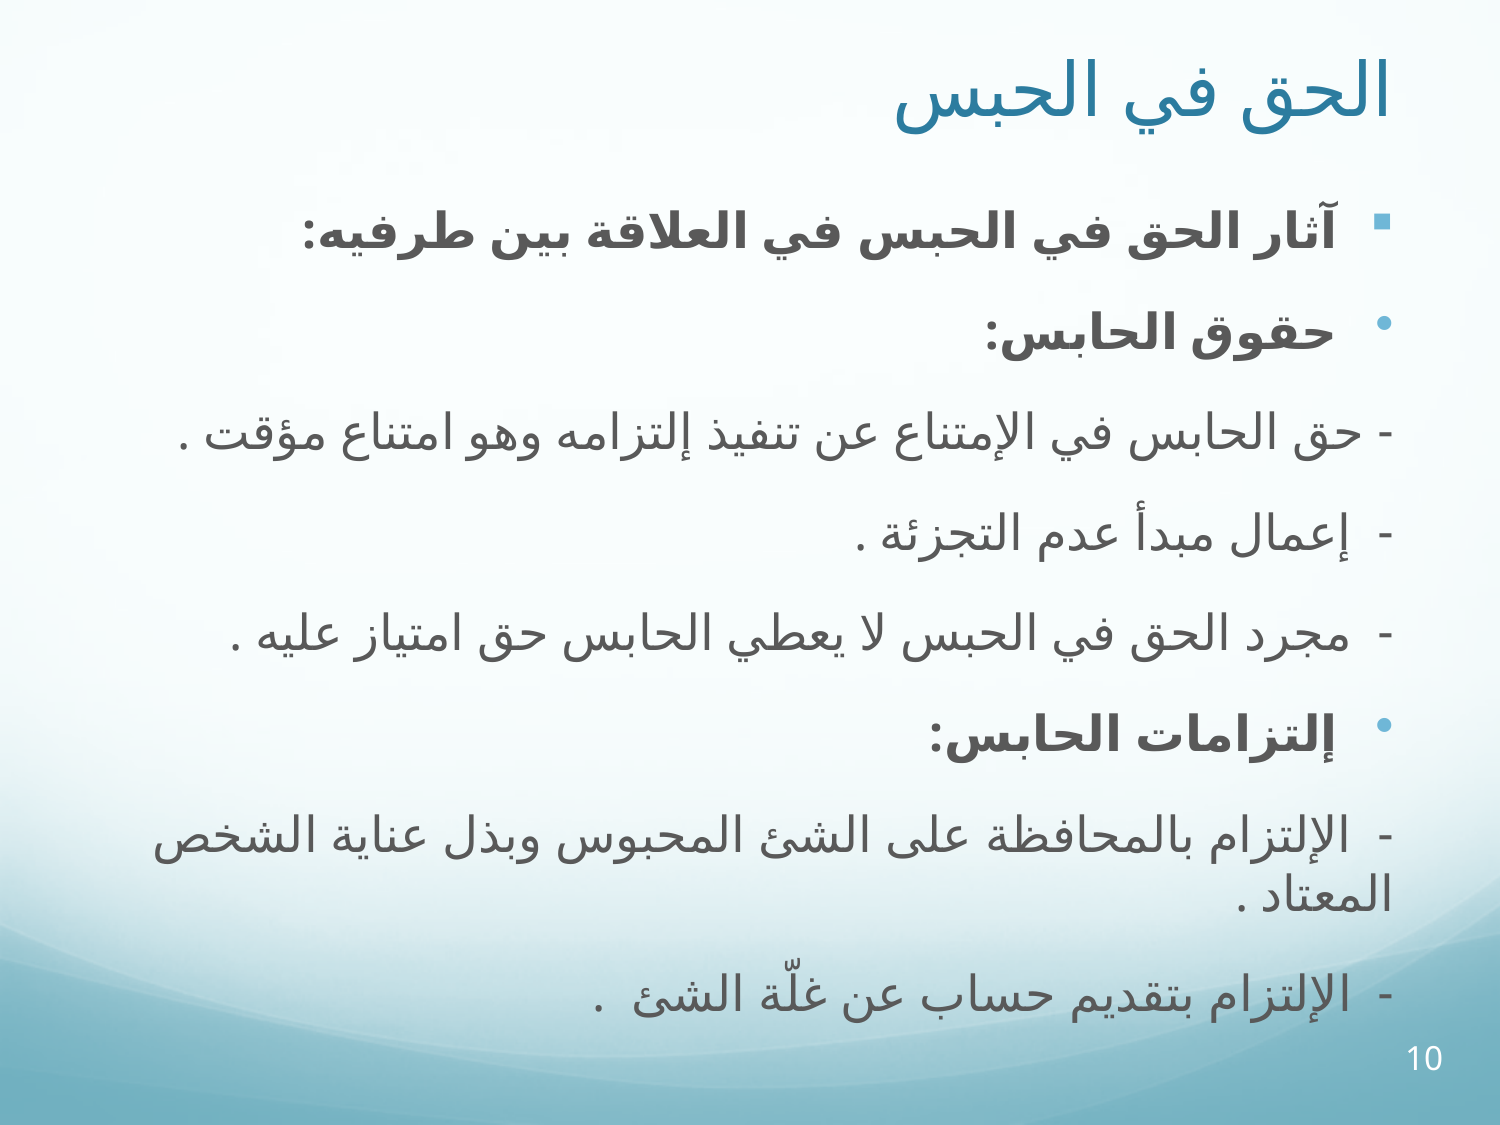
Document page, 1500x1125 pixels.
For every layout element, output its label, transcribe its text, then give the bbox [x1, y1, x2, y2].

list آثار الحق في الحبس في العلاقة بين طرفيه: حقوق الحابس: - حق الحابس في الإمتناع عن تنفيذ إلتزامه وهو امتناع مؤقت . - إعمال مبدأ عدم التجزئة . - مجرد الحق في الحبس لا يعطي الحابس حق امتياز عليه . إلتزامات الحابس: - الإلتزام بالمحافظة على الشئ المحبوس وبذل عناية الشخص المعتاد . - الإلتزام بتقديم حساب عن غلّة الشئ . [69, 191, 1410, 1030]
slide_number 10 [1295, 1029, 1459, 1090]
title الحق في الحبس [90, 17, 1410, 139]
